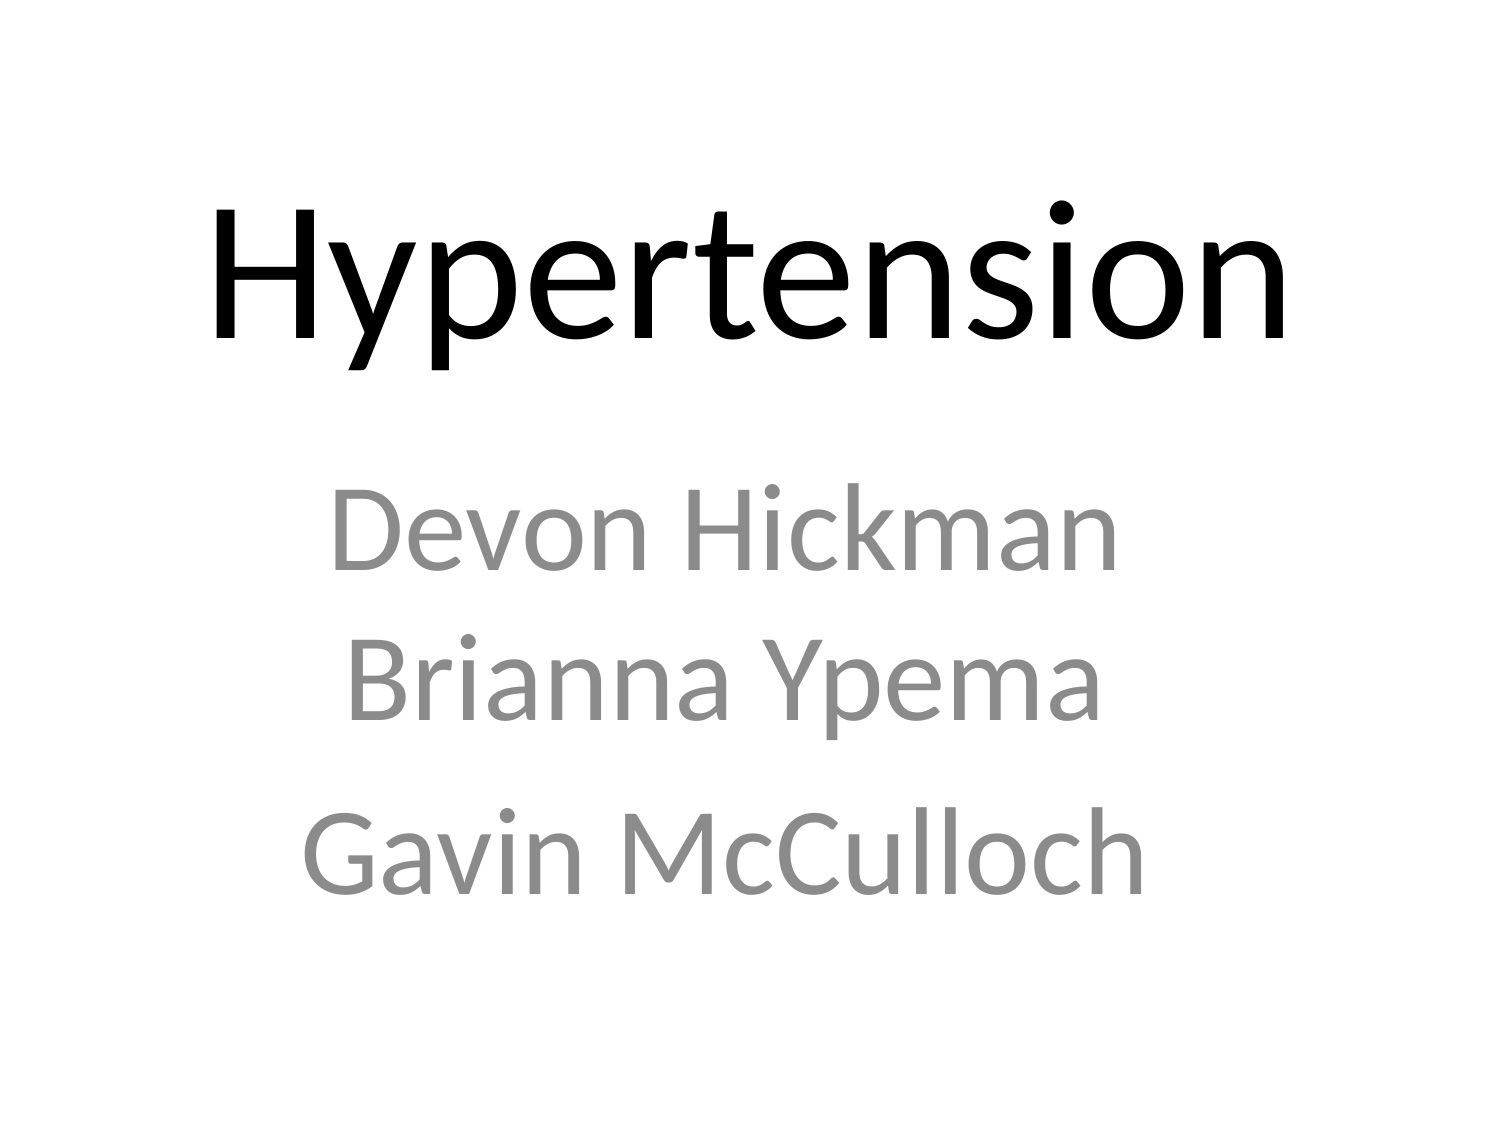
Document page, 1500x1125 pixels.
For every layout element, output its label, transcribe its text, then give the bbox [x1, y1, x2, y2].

subtitle Devon Hickman Brianna Ypema Gavin McCulloch [200, 437, 1250, 725]
title Hypertension [112, 137, 1388, 379]
